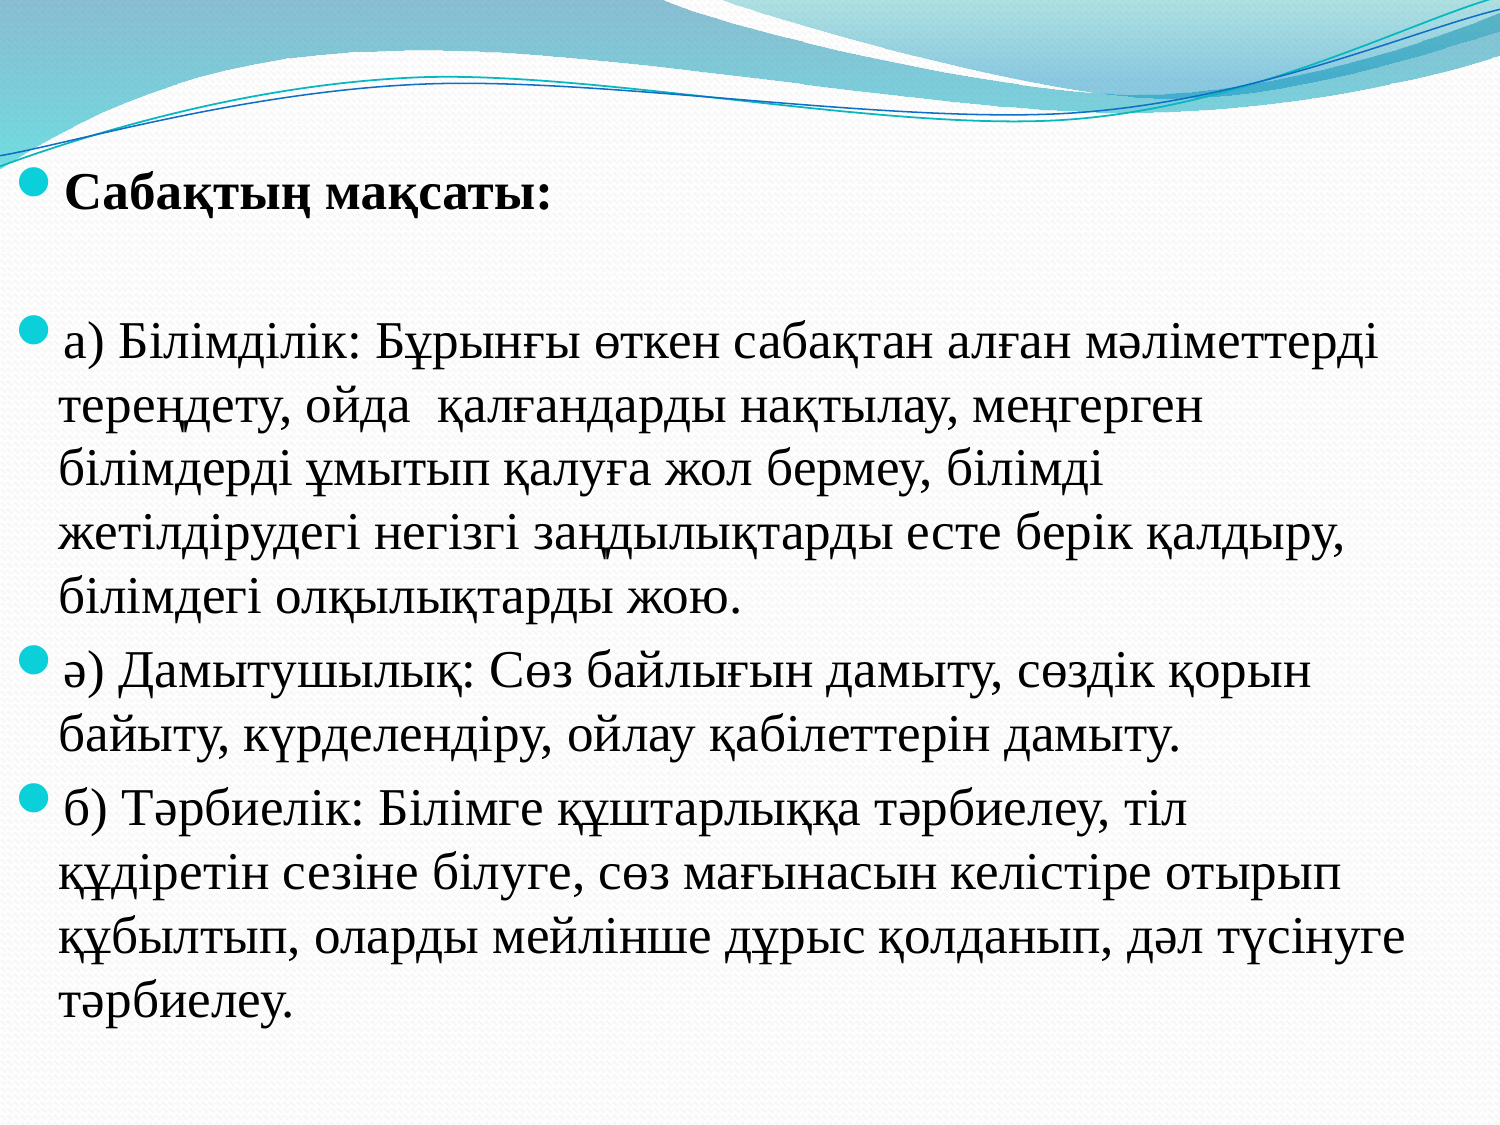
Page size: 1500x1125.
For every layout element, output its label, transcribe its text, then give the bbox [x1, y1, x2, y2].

list Сабақтың мақсаты: а) Білімділік: Бұрынғы өткен сабақтан алған мәліметтерді тереңдету, ойда қалғандарды нақтылау, меңгерген білімдерді ұмытып қалуға жол бермеу, білімді жетілдірудегі негізгі заңдылықтарды есте берік қалдыру, білімдегі олқылықтарды жою. ә) Дамытушылық: Сөз байлығын дамыту, сөздік қорын байыту, күрделендіру, ойлау қабілеттерін дамыту. б) Тәрбиелік: Білімге құштарлыққа тәрбиелеу, тіл құдіретін сезіне білуге, сөз мағынасын келістіре отырып құбылтып, оларды мейлінше дұрыс қолданып, дәл түсінуге тәрбиелеу. [0, 149, 1425, 1038]
